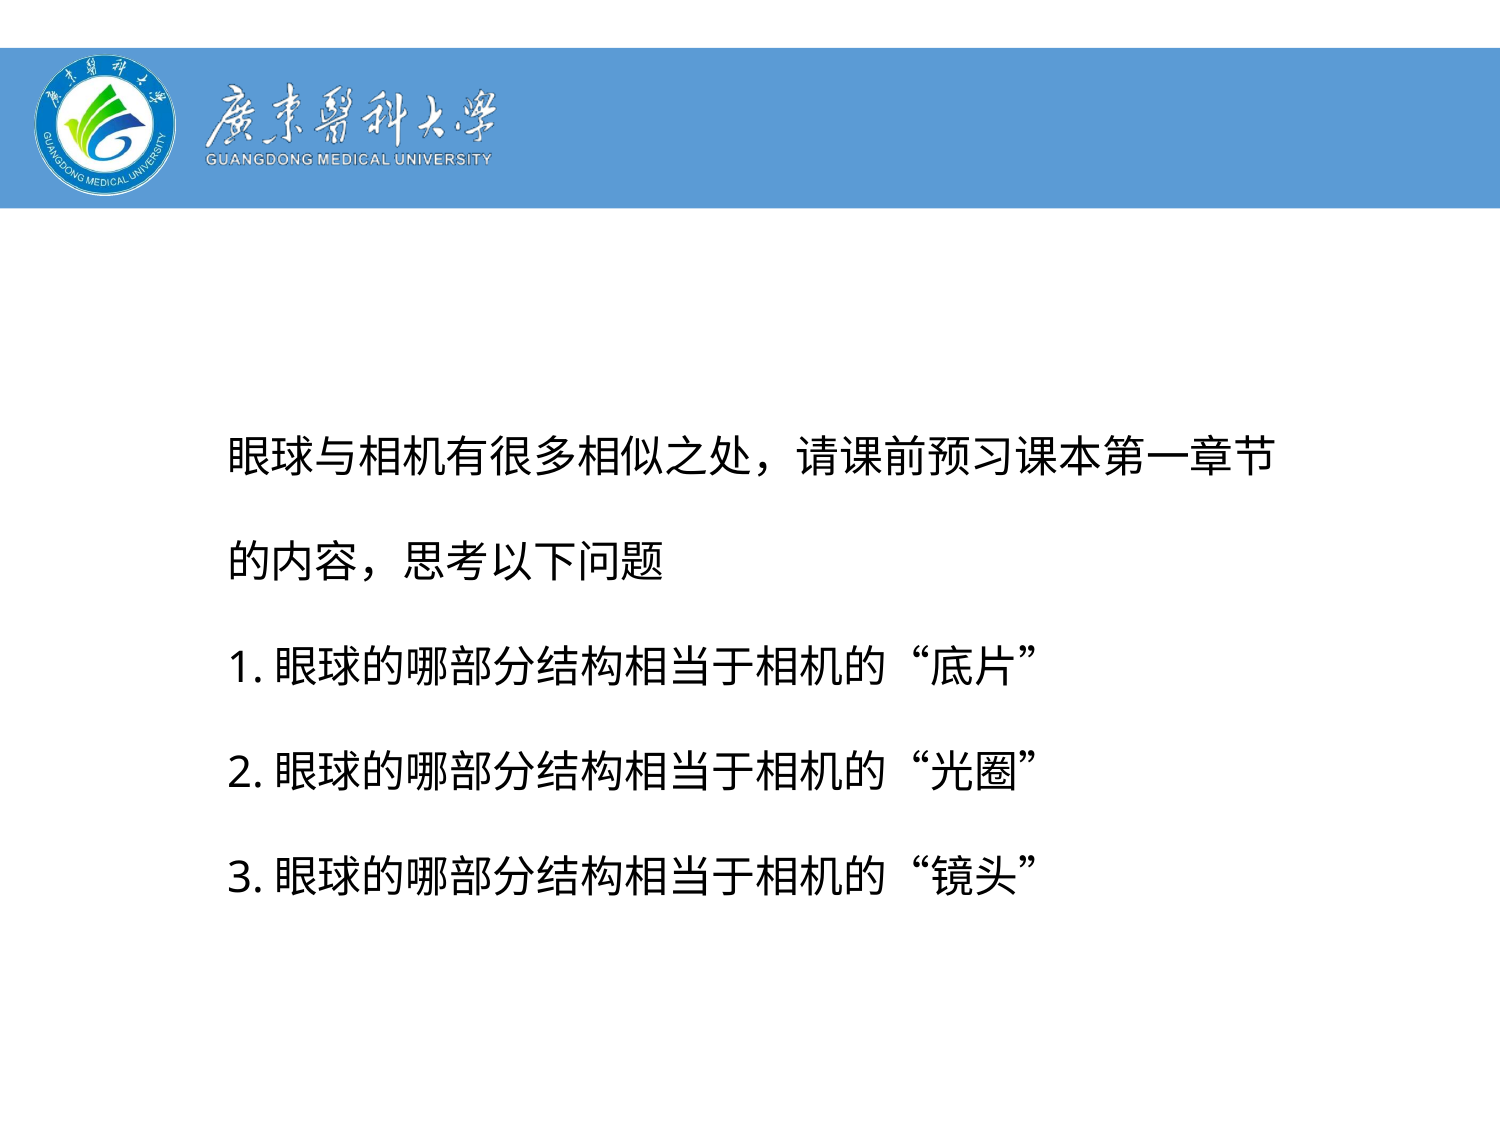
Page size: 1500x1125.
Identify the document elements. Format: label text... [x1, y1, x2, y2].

picture [34, 53, 176, 196]
text_box 思考问题 [643, 199, 937, 282]
picture [200, 45, 509, 196]
text_box 眼球与相机有很多相似之处，请课前预习课本第一章节的内容，思考以下问题 1.眼球的哪部分结构相当于相机的“底片” 2.眼球的哪部分结构相当于相机的“光圈” 3.眼球的哪部分结构相当于相机的“镜头” [212, 368, 1331, 909]
